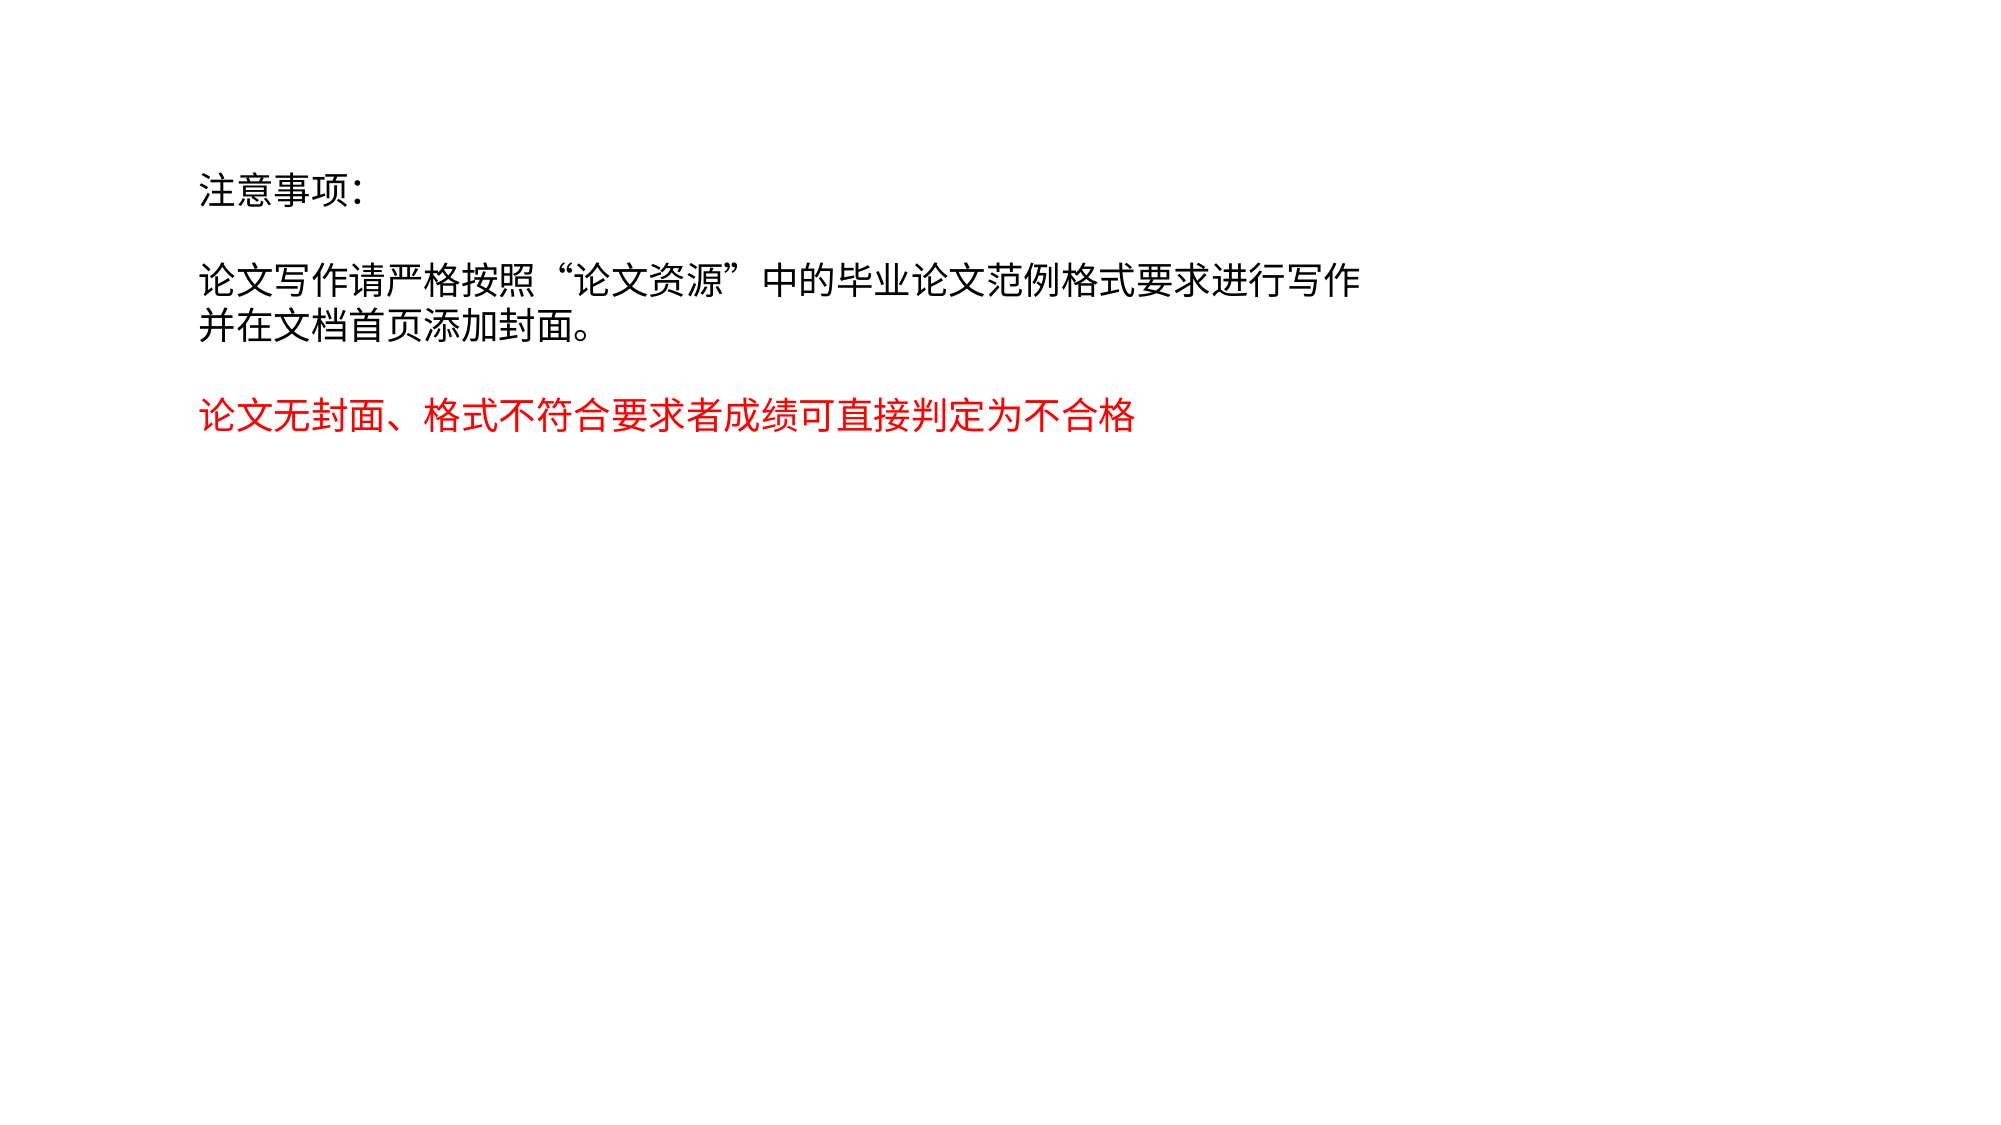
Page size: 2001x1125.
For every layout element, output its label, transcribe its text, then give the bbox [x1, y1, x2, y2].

text_box 注意事项： 论文写作请严格按照“论文资源”中的毕业论文范例格式要求进行写作 并在文档首页添加封面。 论文无封面、格式不符合要求者成绩可直接判定为不合格 [184, 159, 1377, 445]
